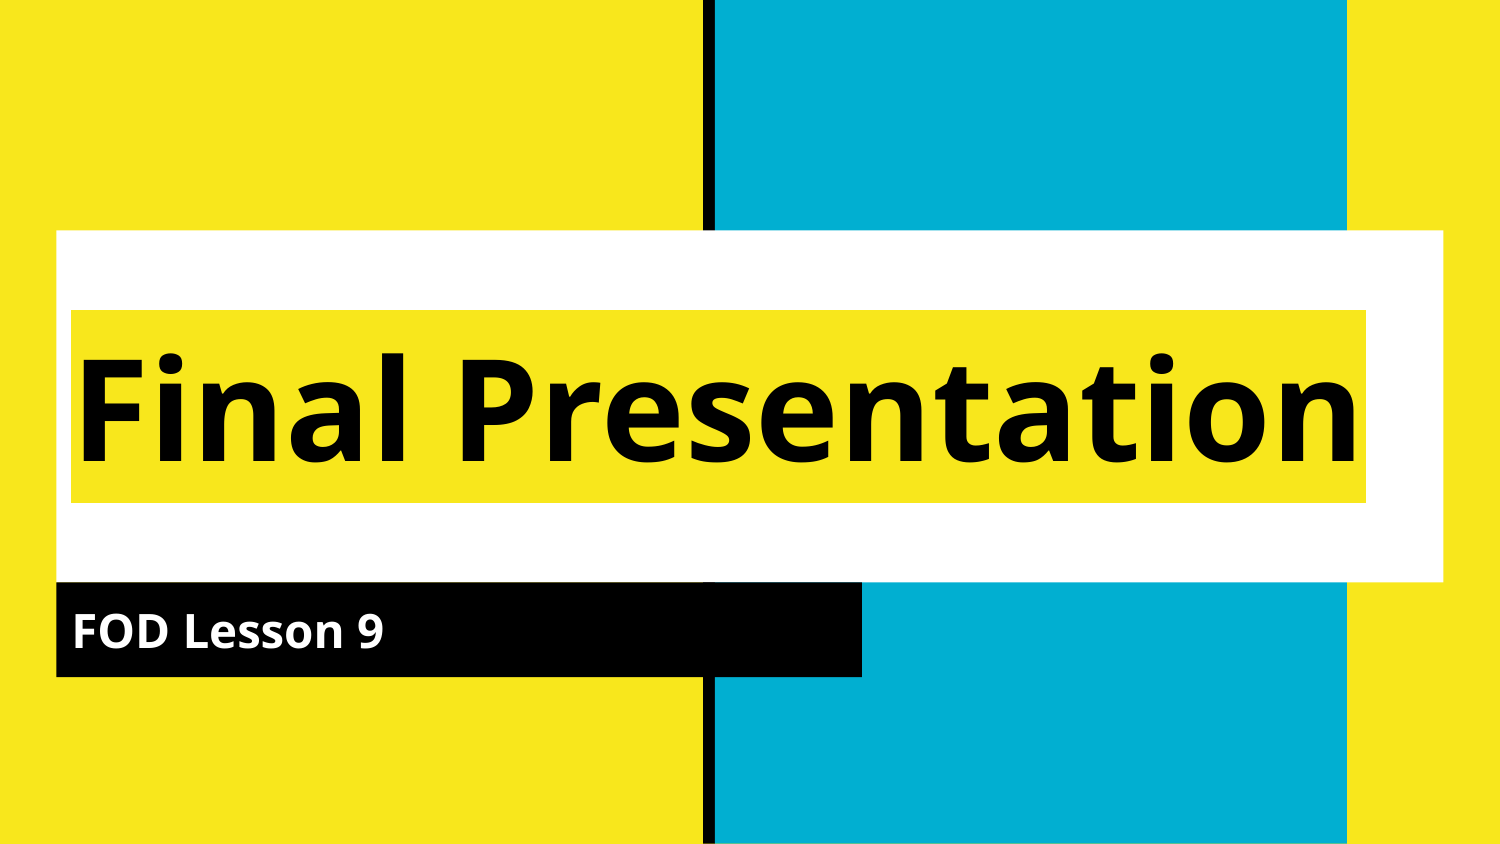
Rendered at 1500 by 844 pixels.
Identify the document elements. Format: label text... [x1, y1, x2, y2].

title Final Presentation [56, 230, 1444, 583]
subtitle FOD Lesson 9 [56, 582, 862, 678]
